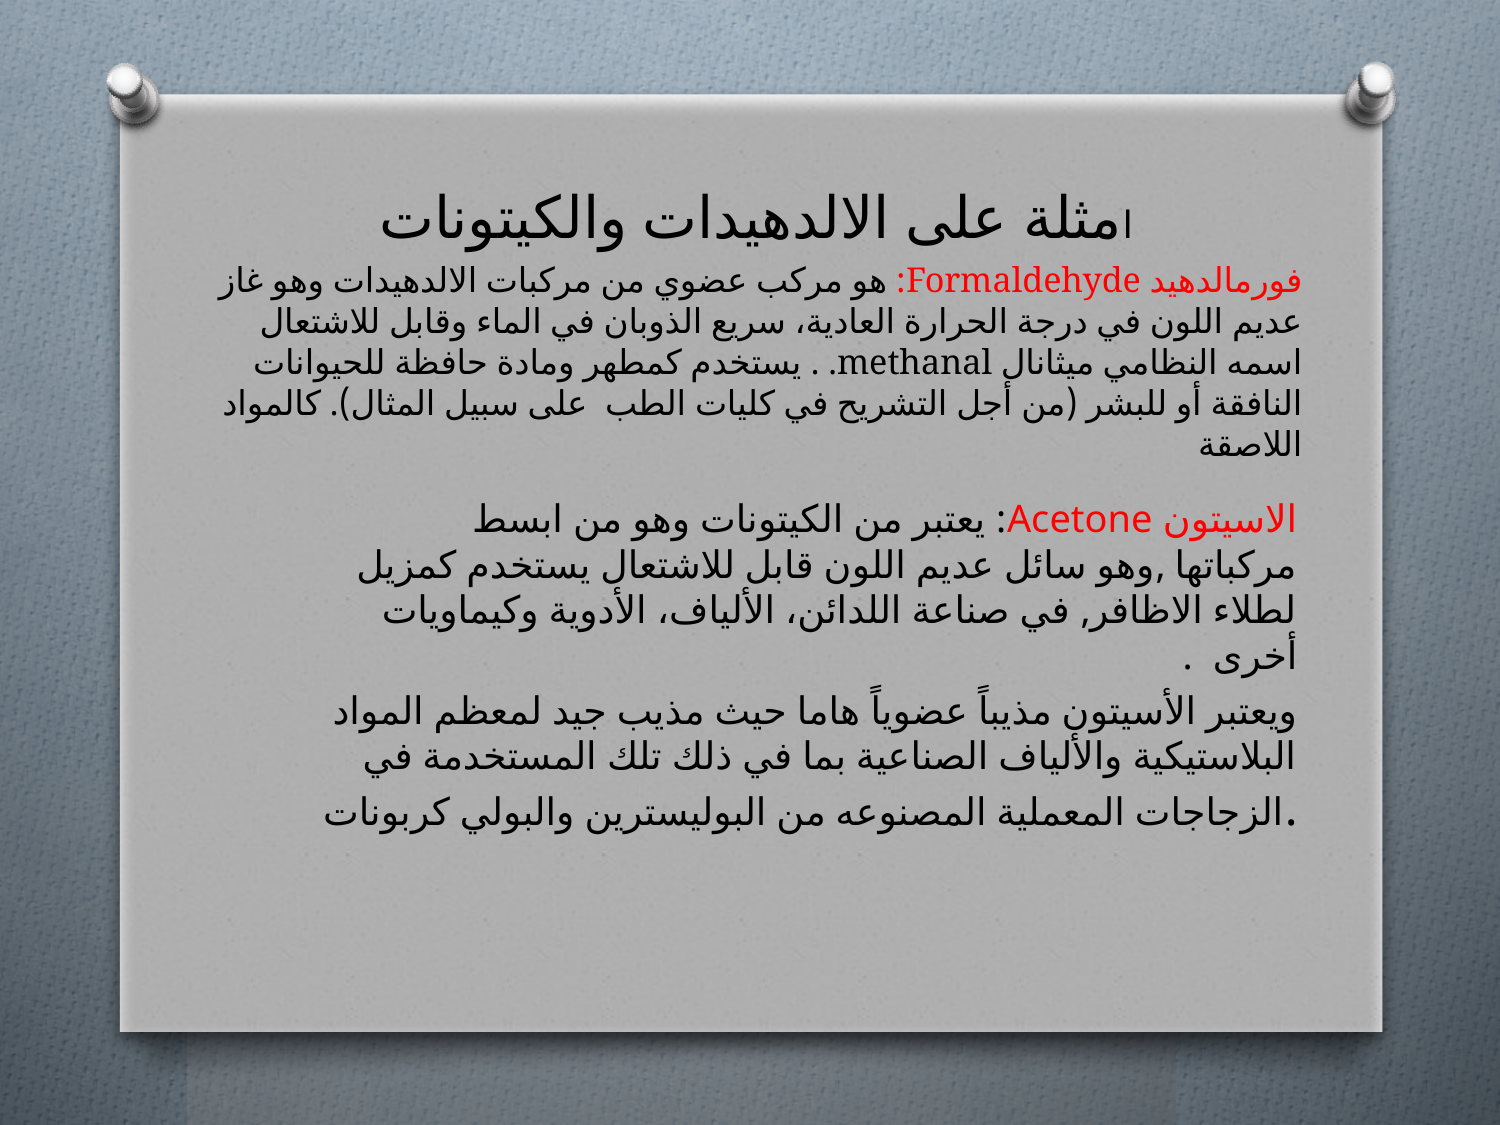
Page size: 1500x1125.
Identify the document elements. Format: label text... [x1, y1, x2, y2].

picture [75, 29, 198, 153]
title فورمالدهيد Formaldehyde: هو مركب عضوي من مركبات الالدهيدات وهو غاز عديم اللون في درجة الحرارة العادية، سريع الذوبان في الماء وقابل للاشتعال اسمه النظامي ميثانال methanal. . يستخدم كمطهر ومادة حافظة للحيوانات النافقة أو للبشر (من أجل التشريح في كليات الطب على سبيل المثال). كالمواد اللاصقة [174, 249, 1318, 513]
text_box امثلة على الالدهيدات والكيتونات [262, 173, 1250, 258]
picture [1317, 35, 1439, 156]
list الاسيتون Acetone: يعتبر من الكيتونات وهو من ابسط مركباتها ,وهو سائل عديم اللون قابل للاشتعال يستخدم كمزيل لطلاء الاظافر, في صناعة اللدائن، الألياف، الأدوية وكيماويات أخرى . ويعتبر الأسيتون مذيباً عضوياً هاما حيث مذيب جيد لمعظم المواد البلاستيكية والألياف الصناعية بما في ذلك تلك المستخدمة في الزجاجات المعملية المصنوعه من البوليسترين والبولي كربونات. [275, 487, 1313, 877]
